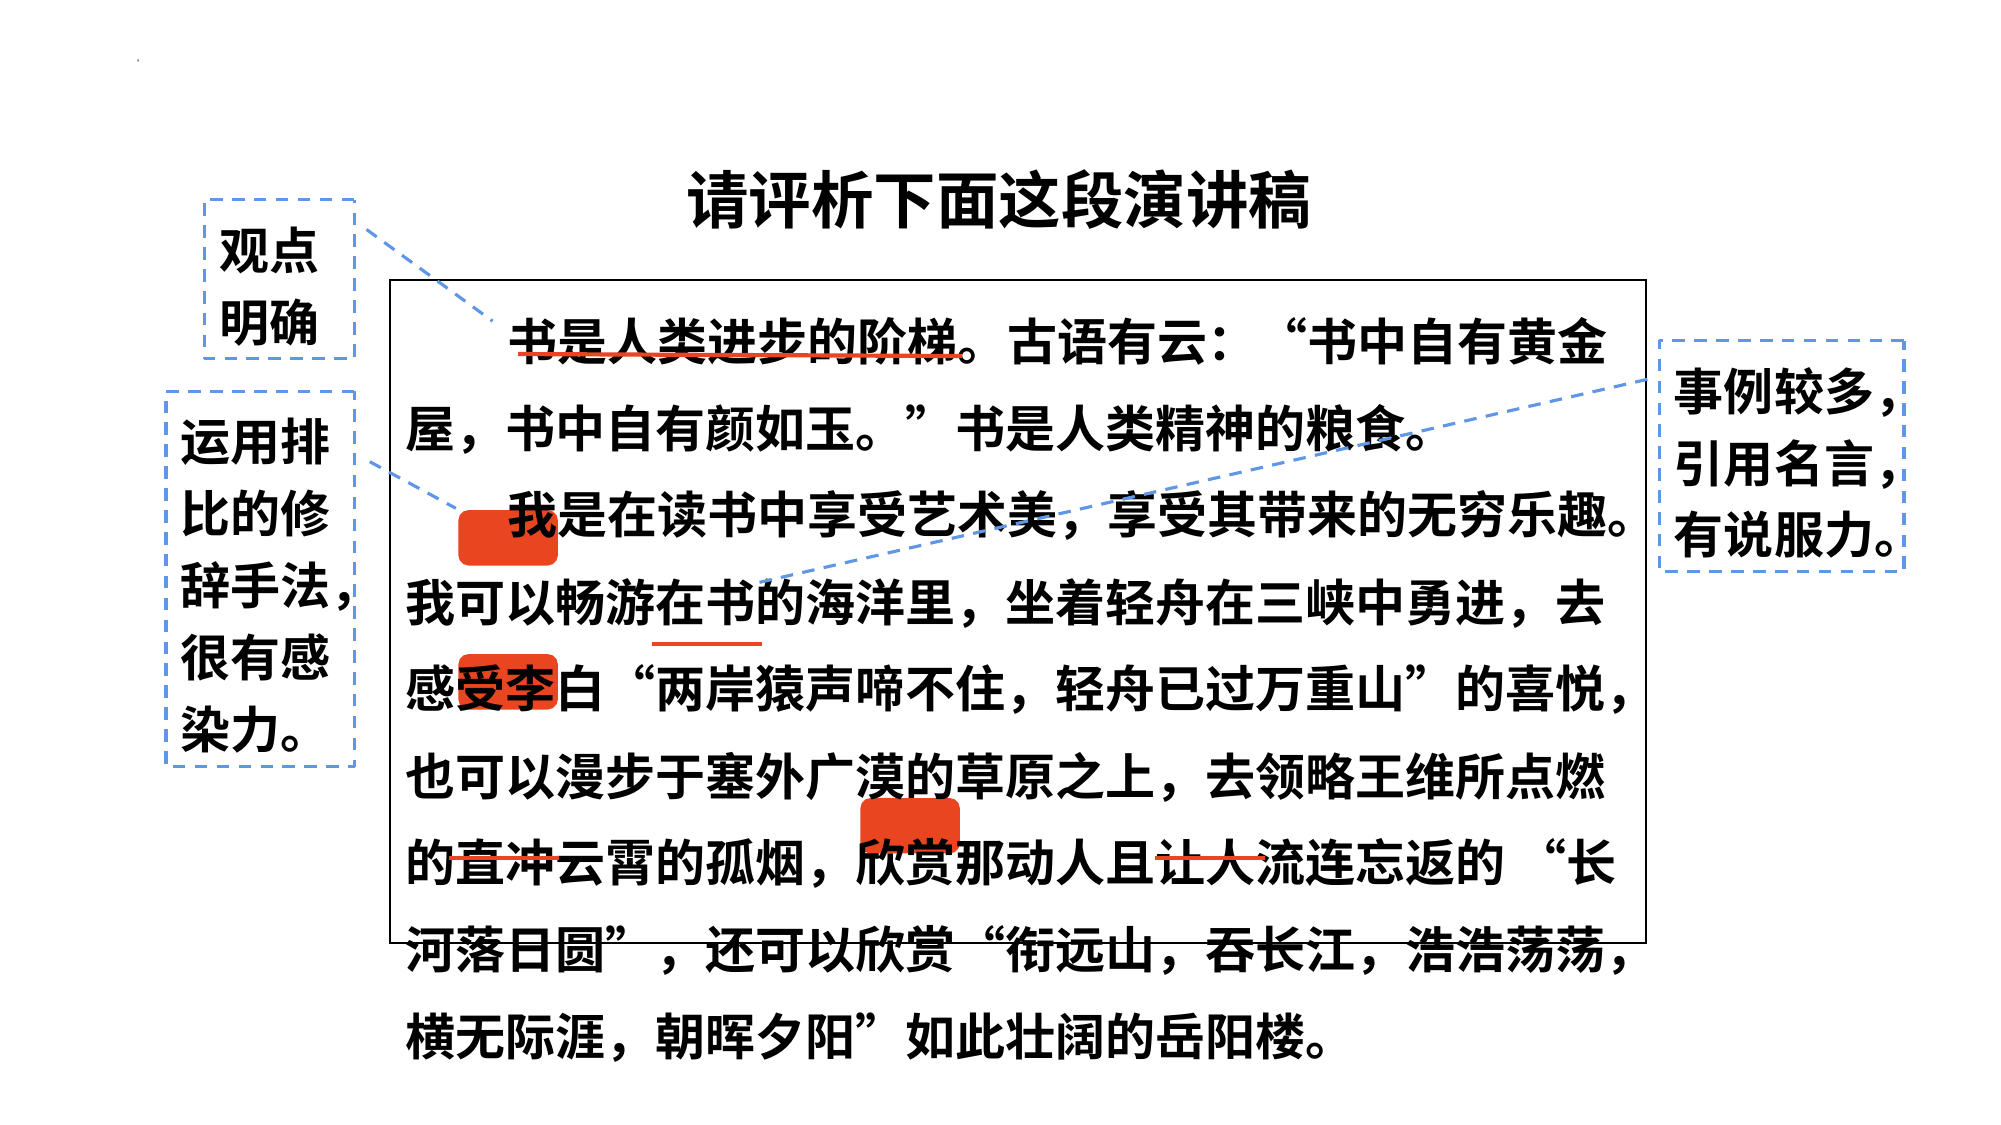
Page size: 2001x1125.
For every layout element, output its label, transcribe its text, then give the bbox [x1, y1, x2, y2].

table_header 书是人类进步的阶梯。古语有云：“书中自有黄金屋，书中自有颜如玉。”书是人类精神的粮食。 我是在读书中享受艺术美，享受其带来的无穷乐趣。我可以畅游在书的海洋里，坐着轻舟在三峡中勇进，去感受李白“两岸猿声啼不住，轻舟已过万重山”的喜悦，也可以漫步于塞外广漠的草原之上，去领略王维所点燃的直冲云霄的孤烟，欣赏那动人且让人流连忘返的 “长河落日圆”，还可以欣赏“衔远山，吞长江，浩浩荡荡，横无际涯，朝晖夕阳”如此壮阔的岳阳楼。 [391, 281, 1645, 942]
text_box 事例较多，引用名言，有说服力。 [1659, 340, 1904, 572]
text_box 运用排比的修辞手法，很有感染力。 [166, 391, 355, 767]
text_box 请评析下面这段演讲稿 [291, 138, 1707, 244]
text_box 观点明确 [204, 199, 355, 359]
